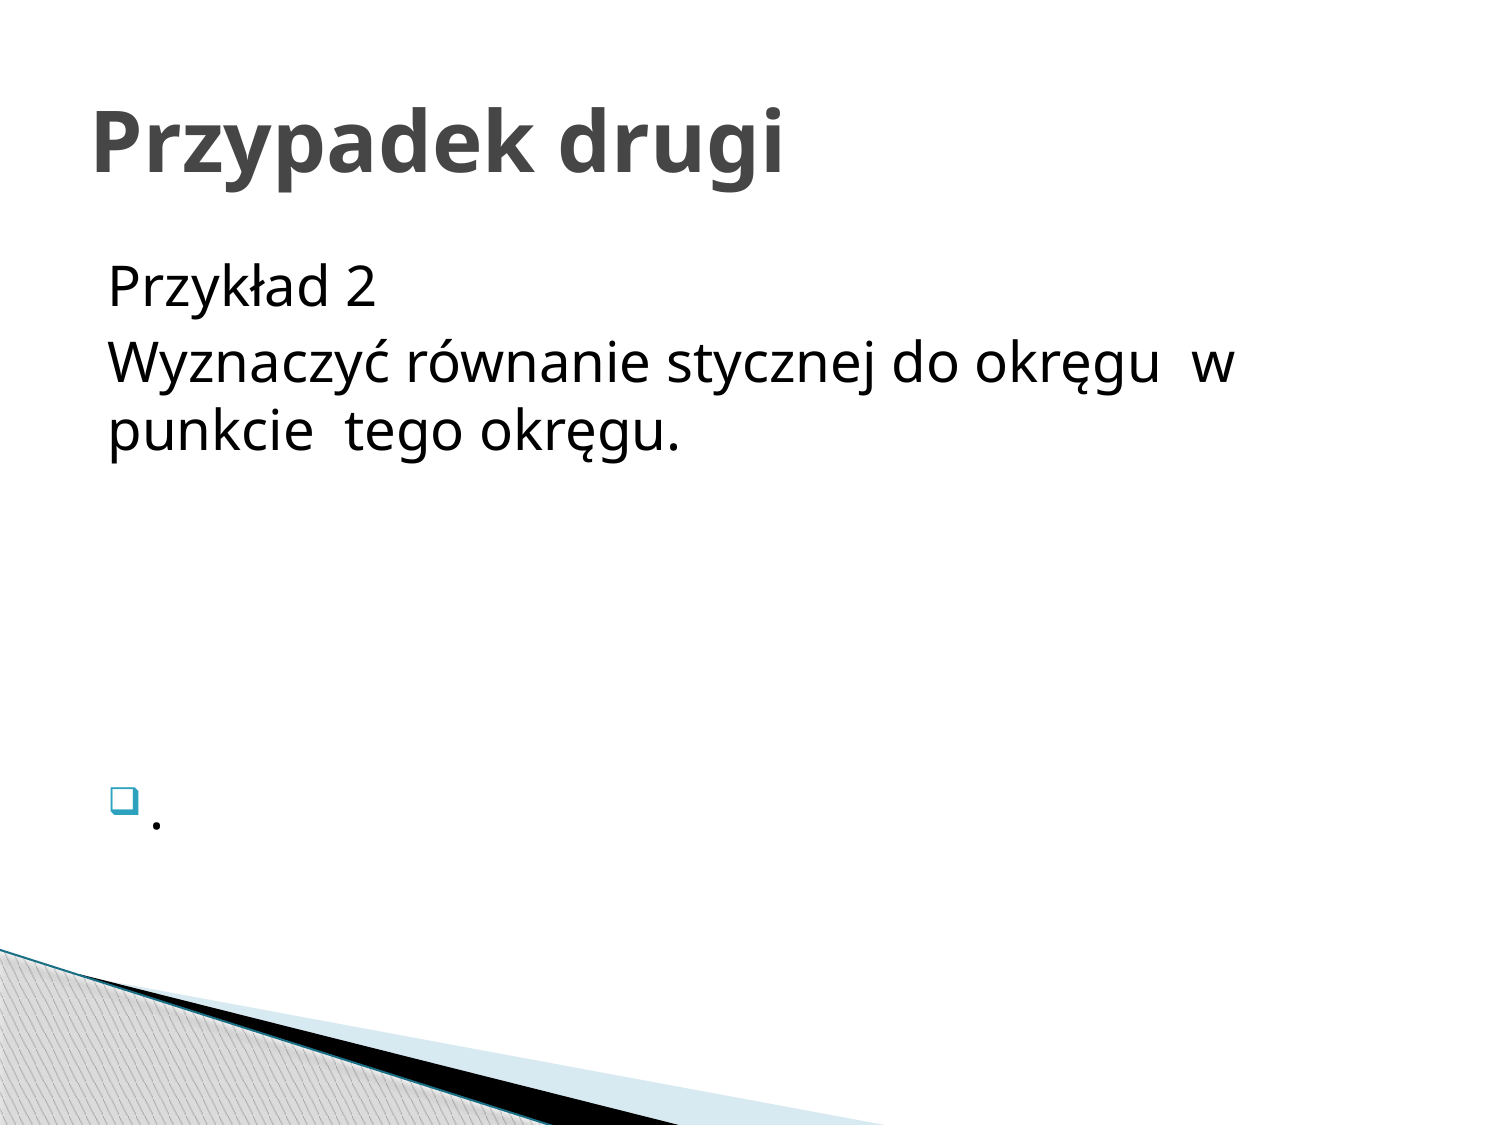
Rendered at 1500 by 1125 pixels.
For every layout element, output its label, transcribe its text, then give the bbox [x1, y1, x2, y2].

title Przypadek drugi [75, 45, 1425, 233]
